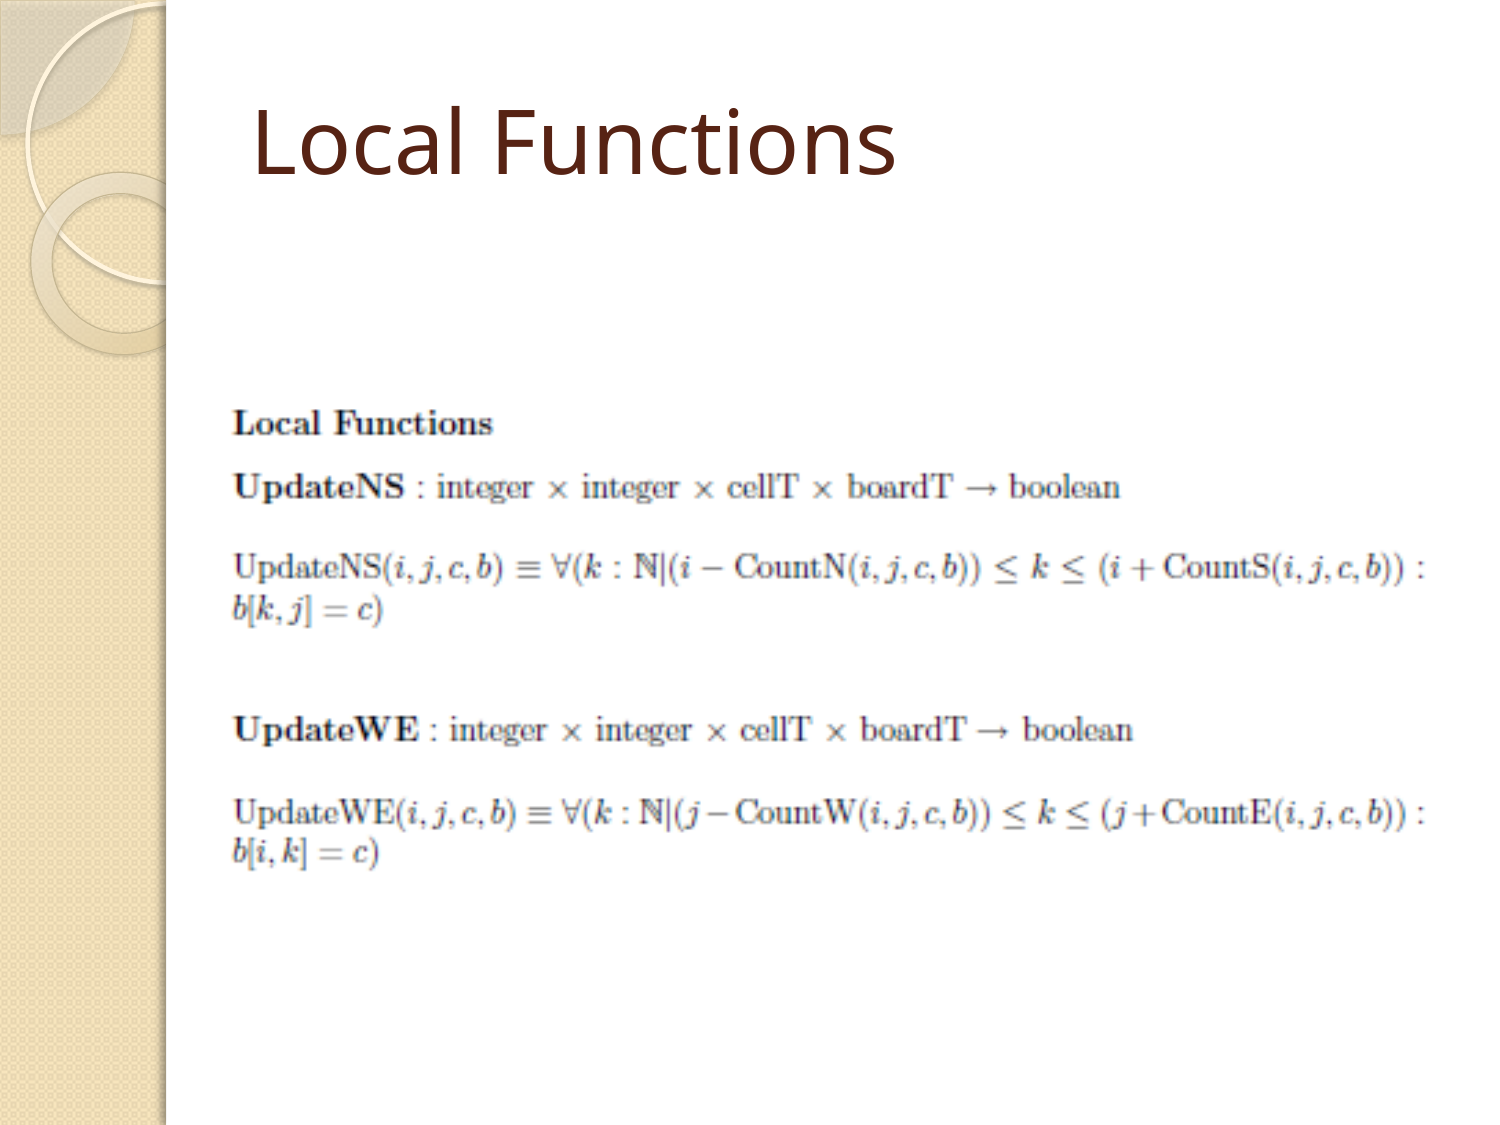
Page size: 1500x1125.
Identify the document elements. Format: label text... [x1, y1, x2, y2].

title Local Functions [235, 45, 1466, 233]
picture [194, 396, 1476, 888]
